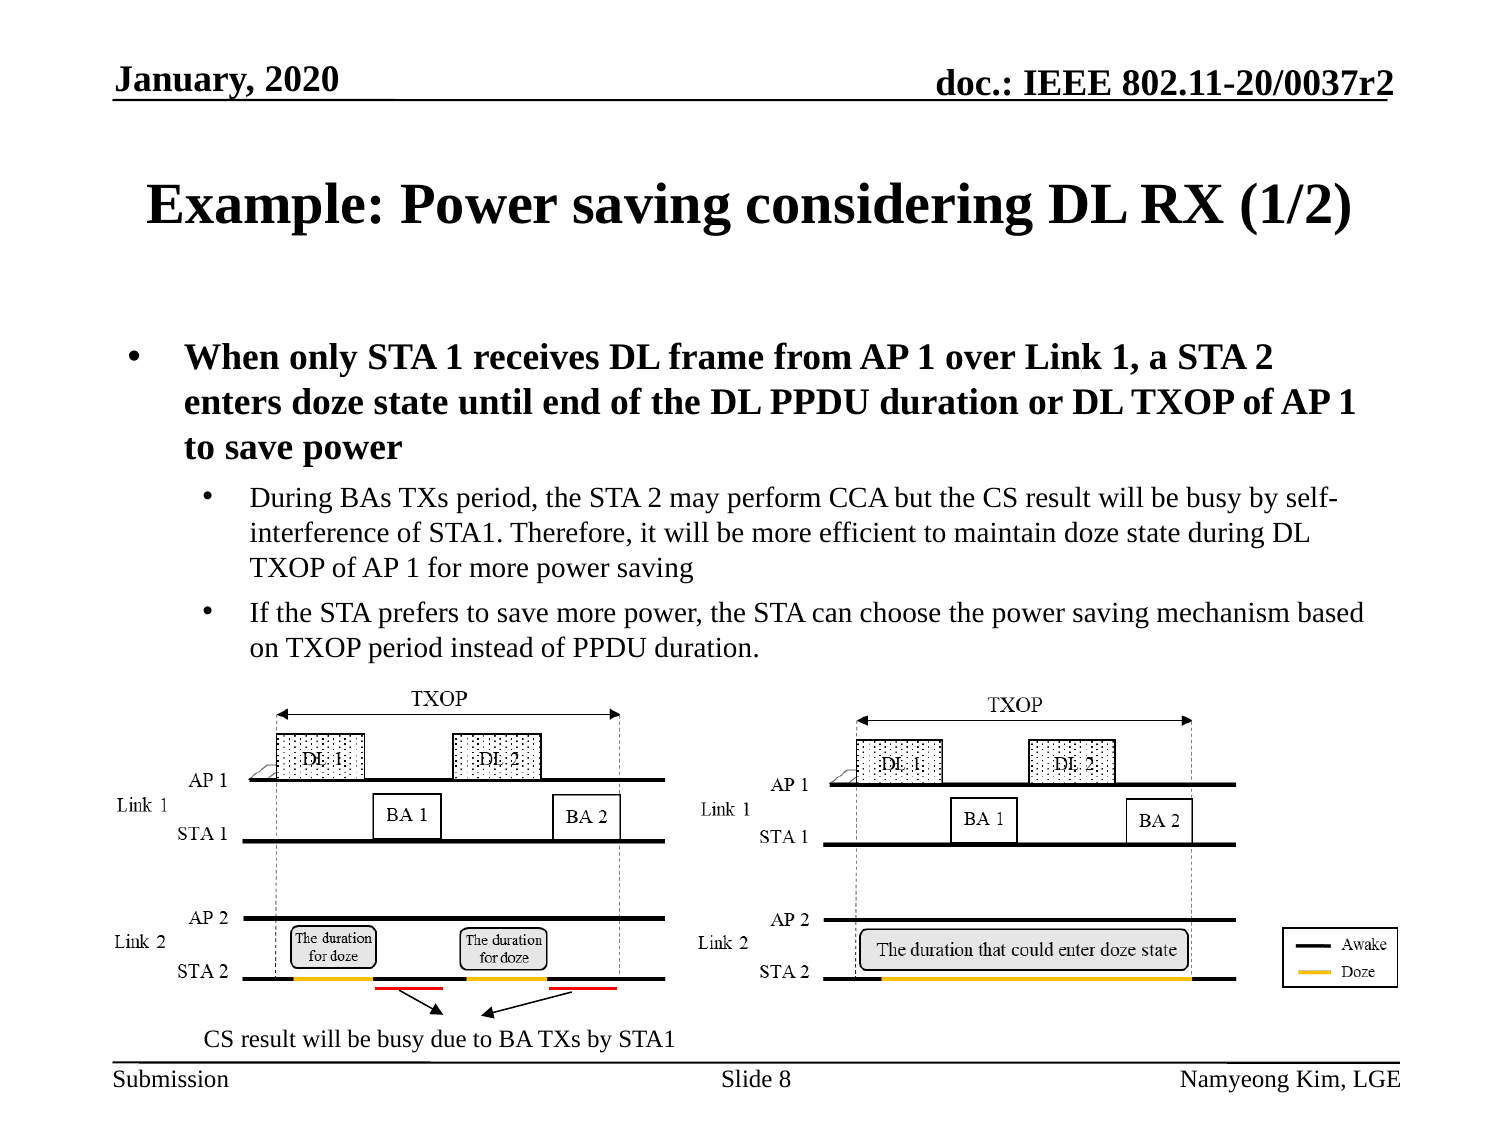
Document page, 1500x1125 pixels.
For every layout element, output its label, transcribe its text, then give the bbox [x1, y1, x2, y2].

title Example: Power saving considering DL RX (1/2) [112, 112, 1388, 288]
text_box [398, 994, 444, 1016]
picture [685, 684, 1238, 994]
picture [101, 677, 667, 994]
slide_number Slide 8 [712, 1061, 800, 1123]
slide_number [114, 54, 423, 100]
text_box CS result will be busy due to BA TXs by STA1 [188, 1014, 698, 1060]
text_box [480, 991, 572, 1016]
footer Namyeong Kim, LGE [878, 1061, 1402, 1093]
picture [1282, 927, 1398, 991]
list When only STA 1 receives DL frame from AP 1 over Link 1, a STA 2 enters doze state until end of the DL PPDU duration or DL TXOP of AP 1 to save power During BAs TXs period, the STA 2 may perform CCA but the CS result will be busy by self-interference of STA1. Therefore, it will be more efficient to maintain doze state during DL TXOP of AP 1 for more power saving If the STA prefers to save more power, the STA can choose the power saving mechanism based on TXOP period instead of PPDU duration. [112, 324, 1388, 1000]
